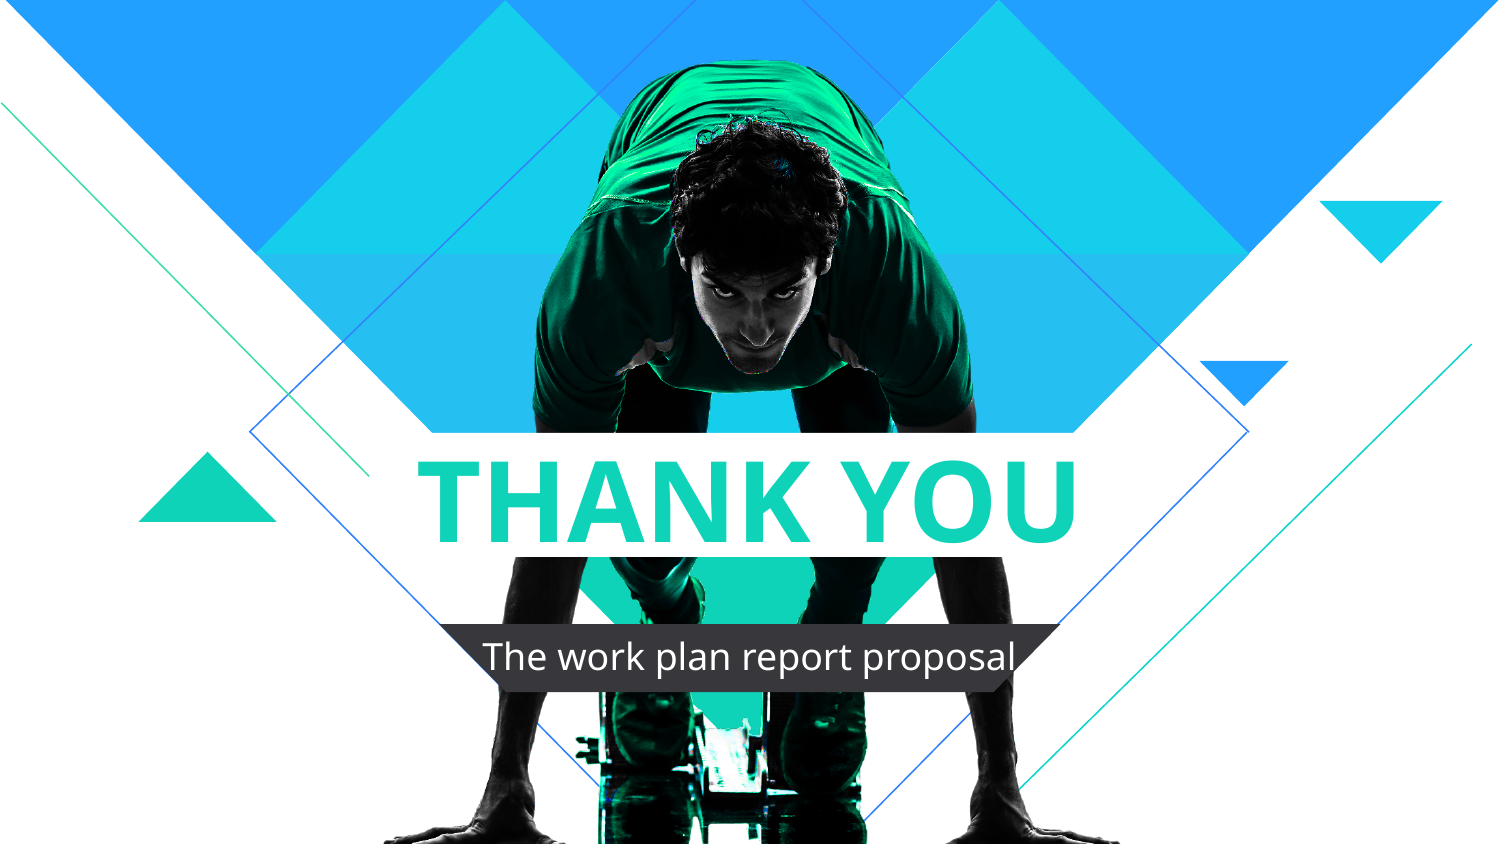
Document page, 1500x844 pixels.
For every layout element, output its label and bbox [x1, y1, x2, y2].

text_box [1172, 432, 1247, 842]
text_box [1247, 0, 1500, 762]
text_box [3, 0, 250, 762]
text_box [249, 0, 1250, 433]
picture [328, 13, 1172, 844]
text_box [250, 432, 328, 842]
